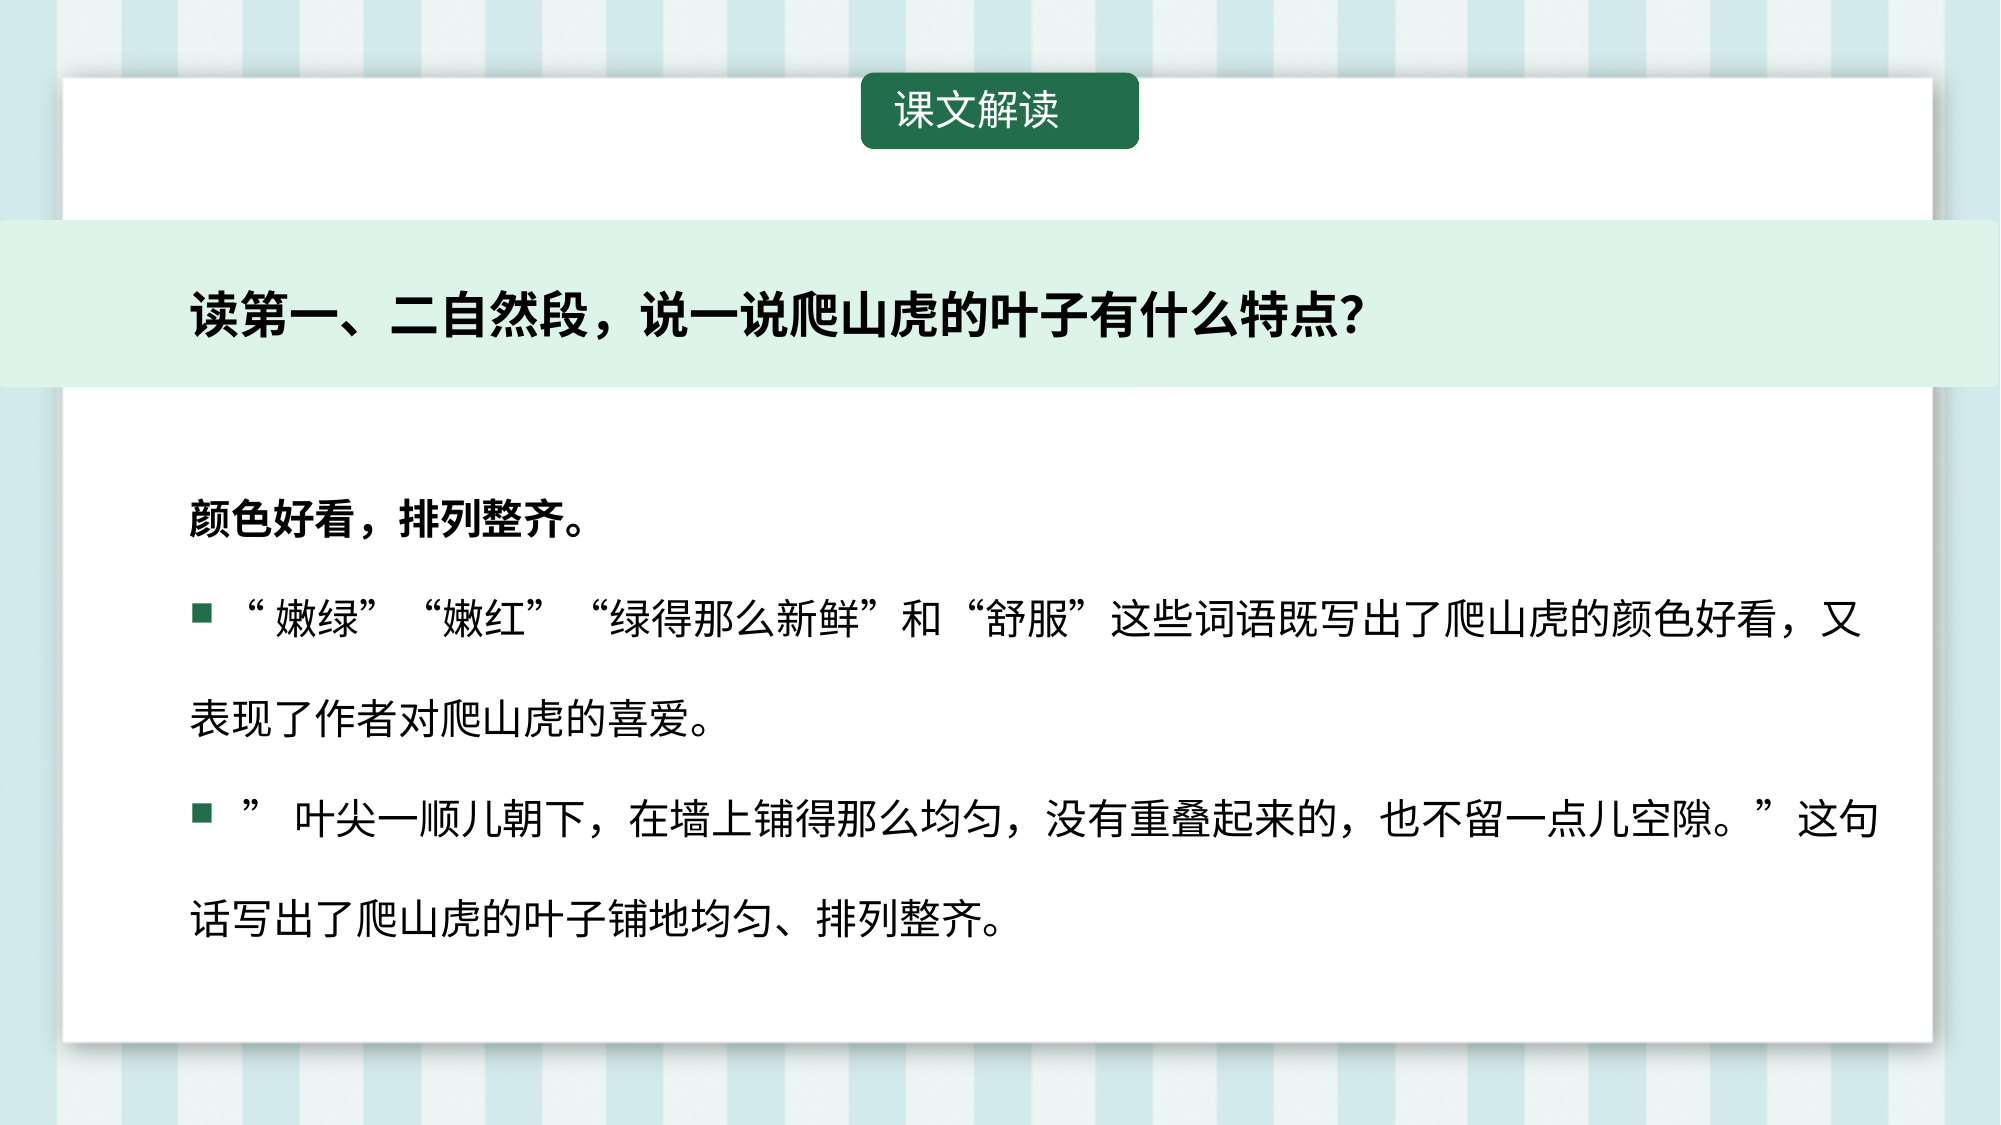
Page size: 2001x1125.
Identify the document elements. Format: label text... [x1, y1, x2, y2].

text_box [0, 219, 2000, 389]
text_box 读第一、二自然段，说一说爬山虎的叶子有什么特点？ [174, 275, 1820, 351]
text_box 颜色好看，排列整齐。 “嫩绿”“嫩红”“绿得那么新鲜”和“舒服”这些词语既写出了爬山虎的颜色好看，又表现了作者对爬山虎的喜爱。 ”叶尖一顺儿朝下，在墙上铺得那么均匀，没有重叠起来的，也不留一点儿空隙。”这句话写出了爬山虎的叶子铺地均匀、排列整齐。 [174, 435, 1896, 950]
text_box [860, 72, 1140, 150]
picture [0, 383, 2000, 1125]
picture [0, 0, 2000, 225]
